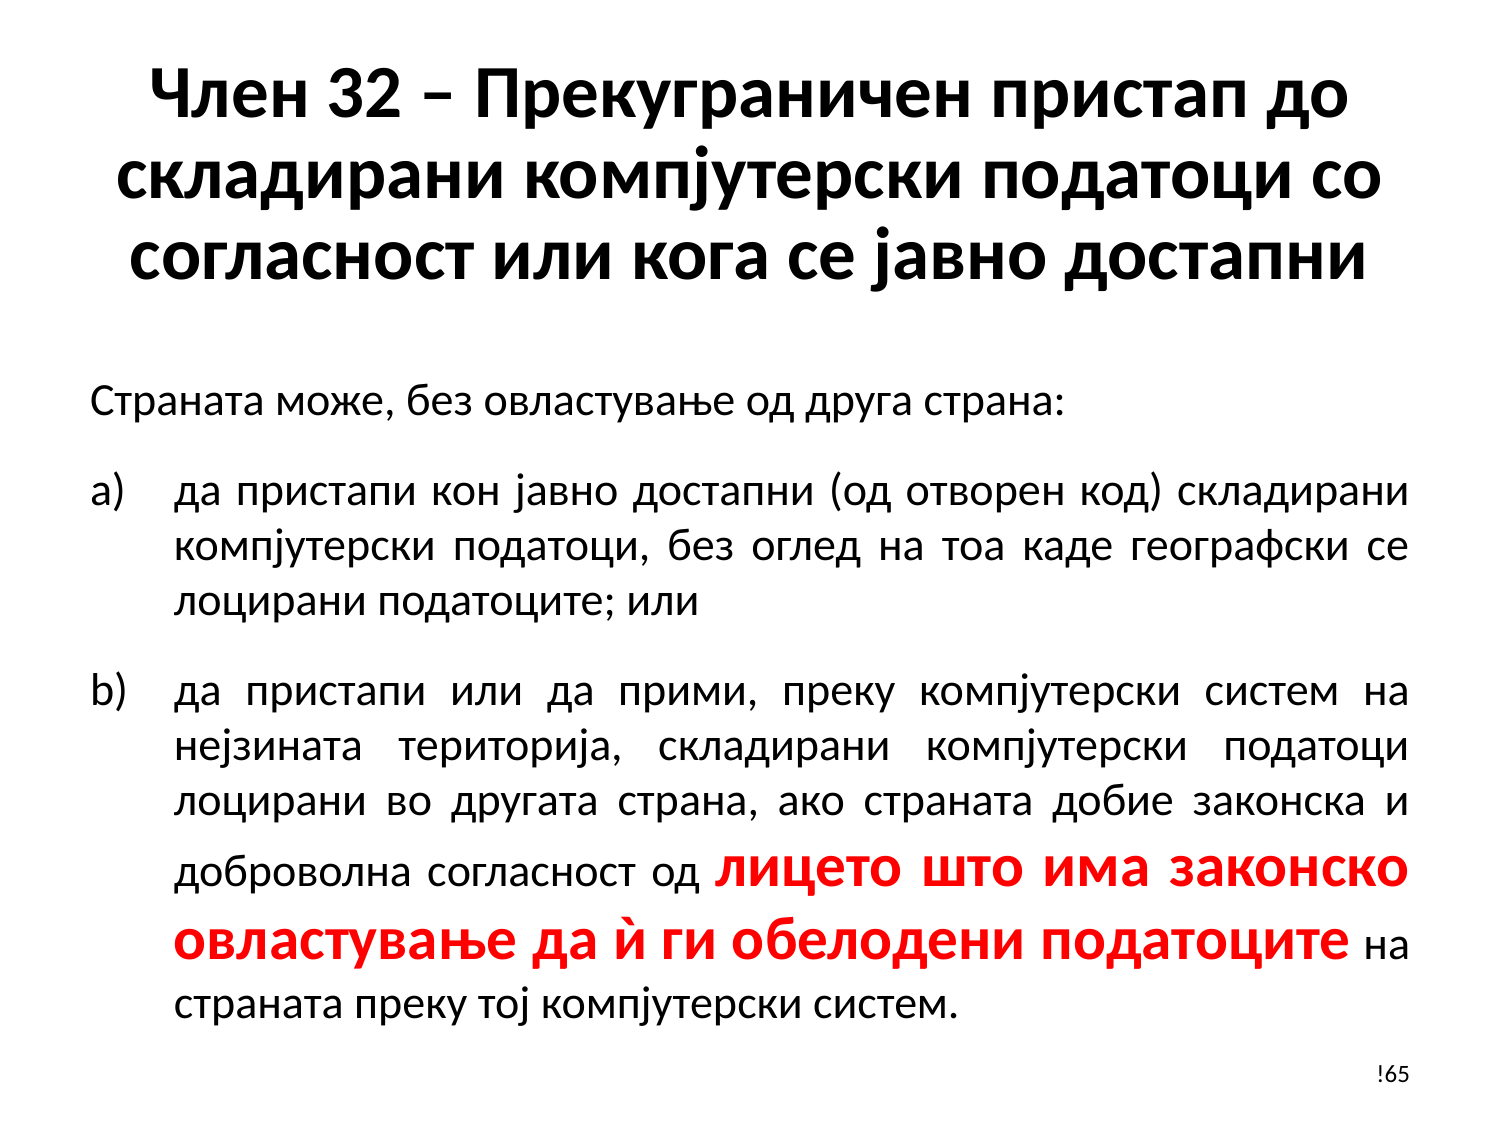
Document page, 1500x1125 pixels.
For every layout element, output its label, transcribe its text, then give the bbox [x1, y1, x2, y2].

title Член 32 – Прекуграничен пристап до складирани компјутерски податоци со согласност или кога се јавно достапни [75, 45, 1425, 266]
slide_number !65 [1074, 1045, 1425, 1103]
list Страната може, без овластување од друга страна: да пристапи кон јавно достапни (од отворен код) складирани компјутерски податоци, без оглед на тоа каде географски се лоцирани податоците; или да пристапи или да прими, преку компјутерски систем на нејзината територија, складирани компјутерски податоци лоцирани во другата страна, ако страната добие законска и доброволна согласност од лицето што има законско овластување да ѝ ги обелодени податоците на страната преку тој компјутерски систем. [75, 362, 1425, 1045]
